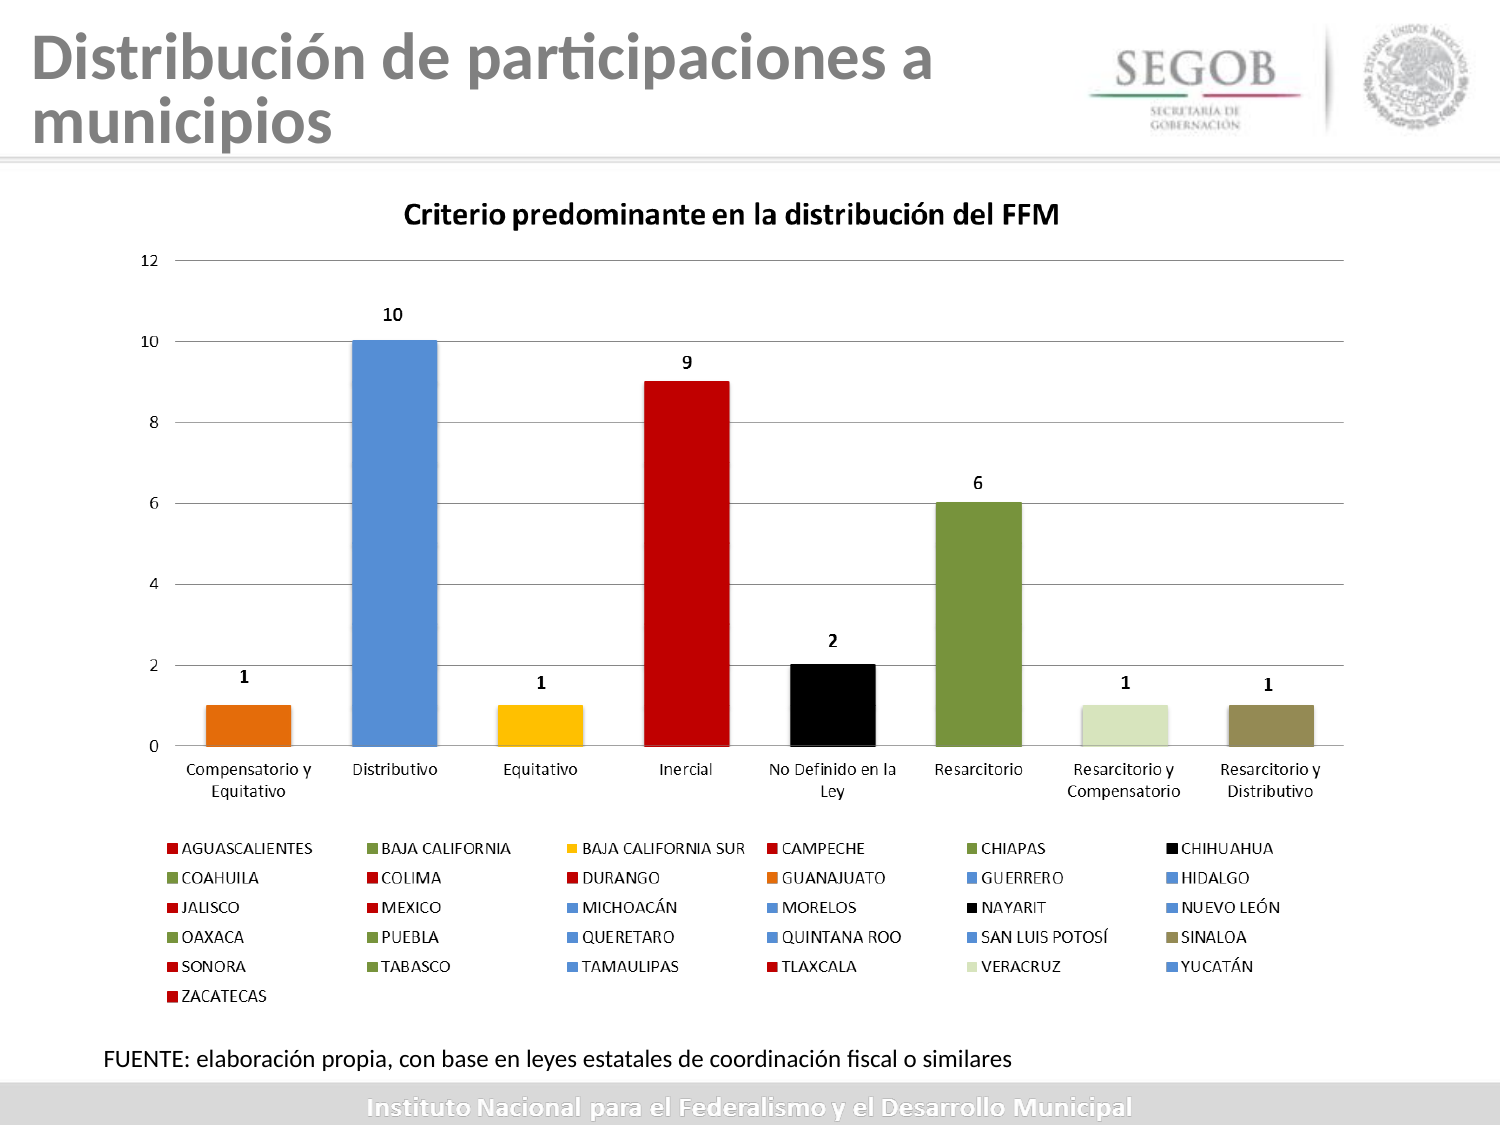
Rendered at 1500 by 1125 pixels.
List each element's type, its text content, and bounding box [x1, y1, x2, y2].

picture [0, 0, 1500, 1125]
text_box FUENTE: elaboración propia, con base en leyes estatales de coordinación fiscal o similares [88, 1035, 1030, 1080]
text_box Distribución de participaciones a municipios [16, 20, 1069, 164]
